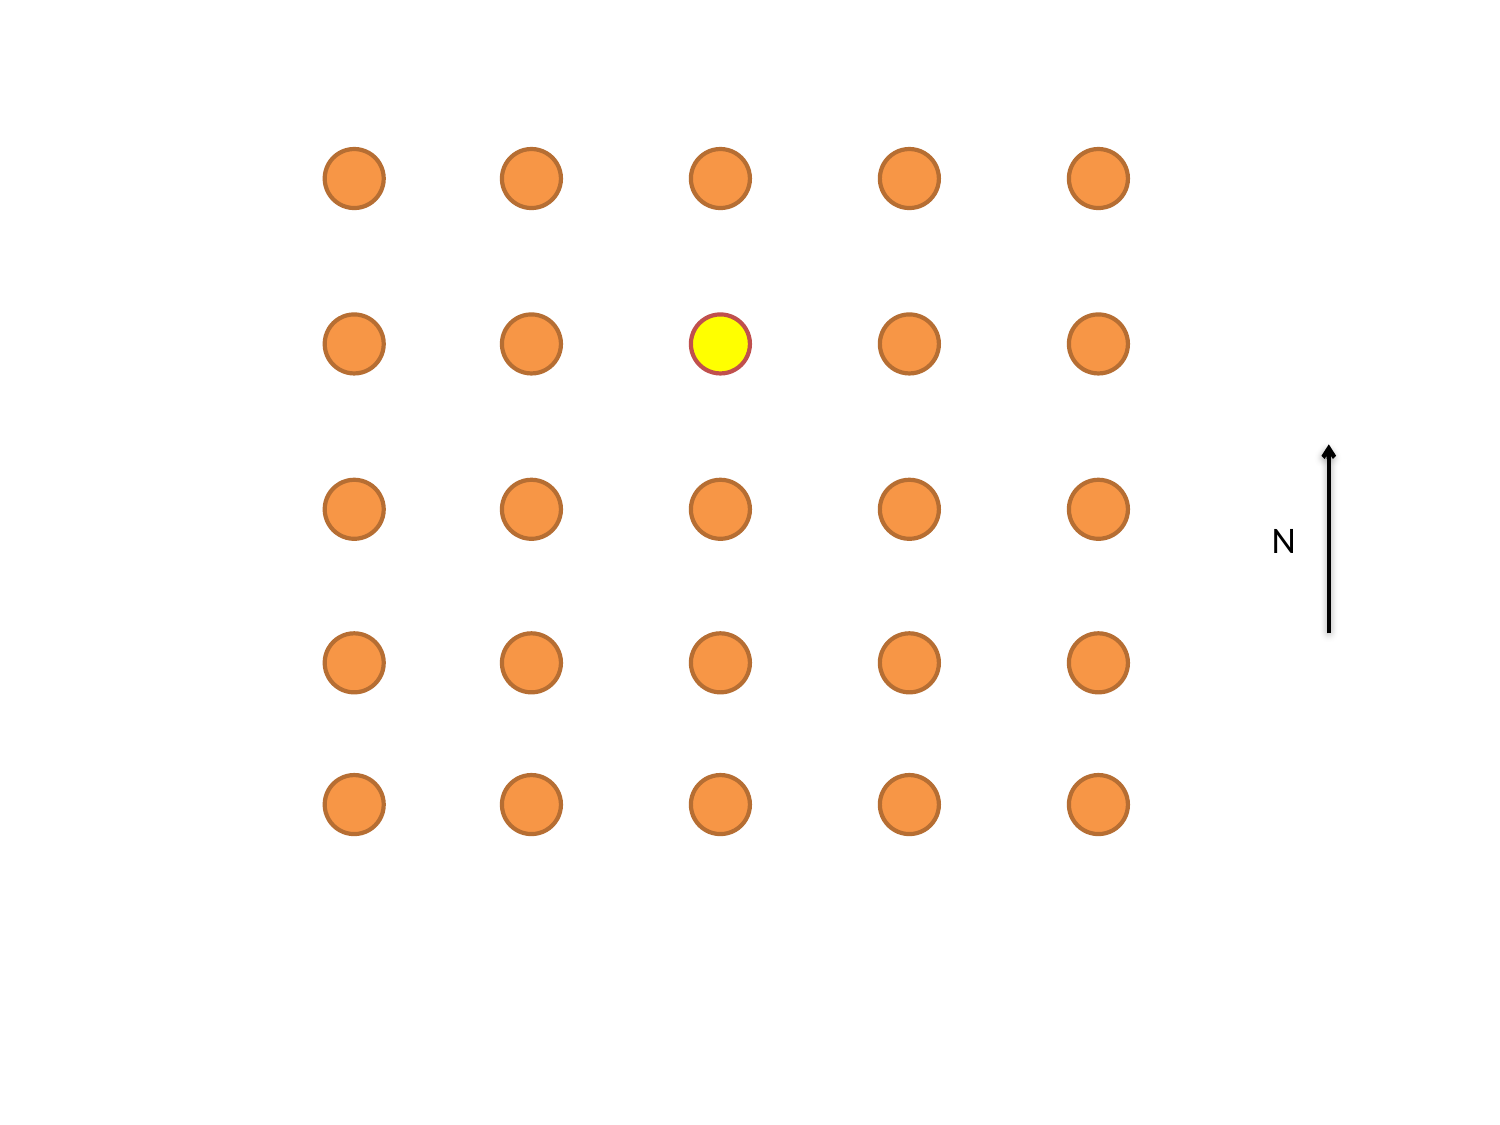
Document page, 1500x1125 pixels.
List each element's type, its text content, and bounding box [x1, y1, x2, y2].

text_box [1066, 312, 1131, 376]
text_box [499, 146, 564, 211]
text_box [688, 772, 753, 837]
text_box [322, 477, 386, 541]
text_box [499, 312, 564, 376]
text_box [877, 477, 942, 541]
text_box N [1256, 508, 1324, 569]
text_box [499, 477, 564, 541]
text_box [877, 772, 942, 837]
text_box [877, 312, 942, 376]
text_box [688, 146, 753, 211]
text_box [1066, 146, 1131, 211]
text_box [877, 631, 942, 695]
text_box [499, 631, 564, 695]
text_box [1066, 772, 1131, 837]
text_box [499, 772, 564, 837]
text_box [688, 312, 753, 376]
text_box [322, 631, 386, 695]
text_box [688, 477, 753, 541]
text_box [688, 631, 753, 695]
text_box [1066, 477, 1131, 541]
text_box [1066, 631, 1131, 695]
text_box [322, 312, 386, 376]
text_box [322, 772, 386, 837]
text_box [322, 146, 386, 211]
text_box [877, 146, 942, 211]
